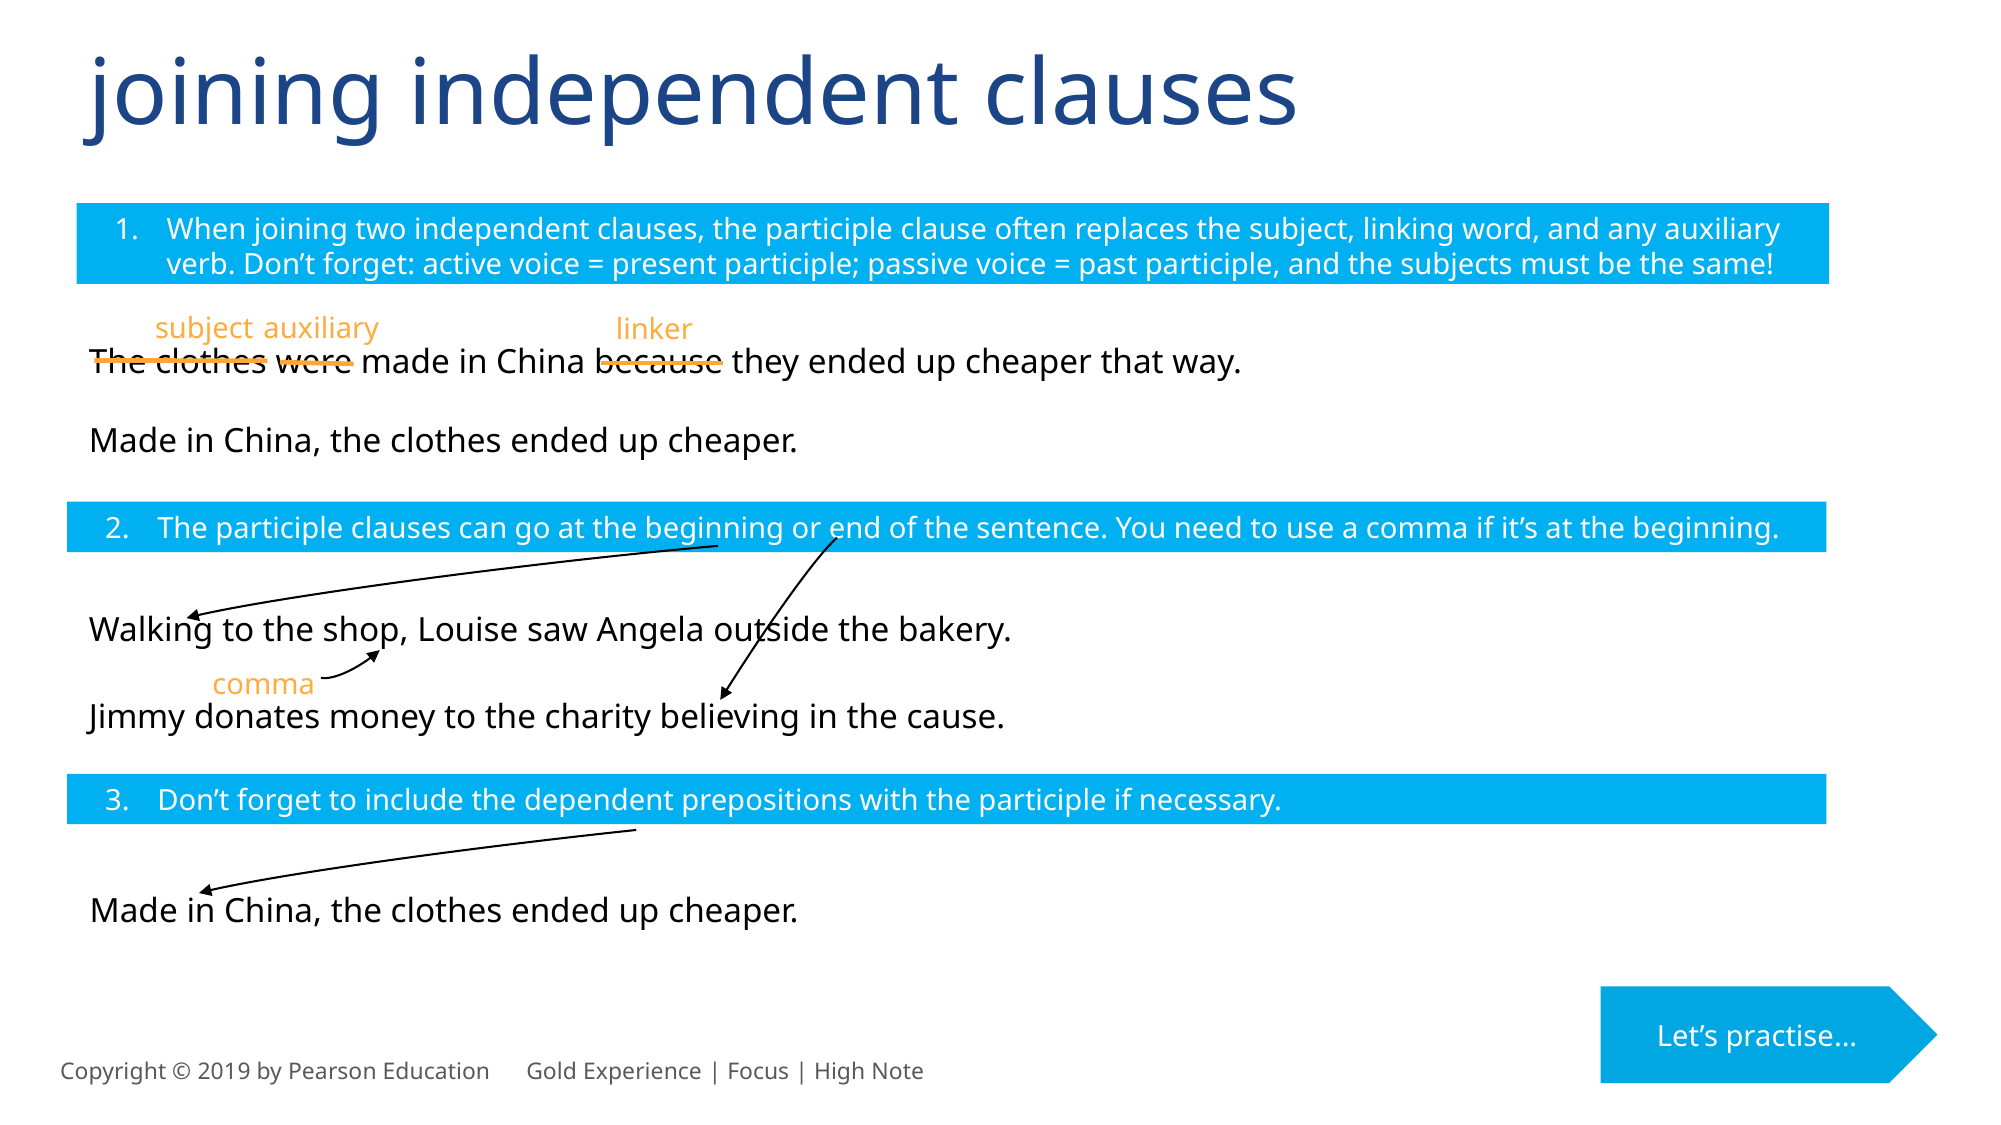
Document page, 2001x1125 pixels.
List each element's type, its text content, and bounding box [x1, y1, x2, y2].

footer Copyright © 2019 by Pearson Education Gold Experience | Focus | High Note [45, 1040, 1084, 1101]
text_box Walking to the shop, Louise saw Angela outside the bakery. [73, 600, 785, 673]
text_box When joining two independent clauses, the participle clause often replaces the subject, linking word, and any auxiliary verb. Don’t forget: active voice = present participle; passive voice = past participle, and the subjects must be the same! [76, 203, 1830, 284]
text_box subject [140, 294, 248, 351]
text_box [186, 545, 719, 622]
text_box Jimmy donates money to the charity believing in the cause. [73, 687, 1539, 760]
text_box joining independent clauses [73, 37, 1820, 171]
text_box The participle clauses can go at the beginning or end of the sentence. You need to use a comma if it’s at the beginning. [67, 501, 1827, 553]
text_box comma [197, 649, 354, 706]
text_box [354, 649, 380, 669]
text_box The clothes were made in China because they ended up cheaper that way. Made in China, the clothes ended up cheaper. [73, 332, 1827, 474]
text_box Made in China, the clothes ended up cheaper. [74, 881, 891, 938]
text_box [279, 361, 354, 365]
text_box [263, 824, 702, 880]
text_box Walking to the shop, Louise saw Angela outside the bakery. [757, 600, 1539, 673]
text_box auxiliary [248, 294, 405, 351]
text_box linker [600, 295, 757, 352]
text_box Let’s practise... [1600, 986, 1938, 1084]
text_box Don’t forget to include the dependent prepositions with the participle if necessary. [67, 773, 1827, 825]
text_box [728, 537, 838, 687]
text_box [198, 829, 637, 897]
